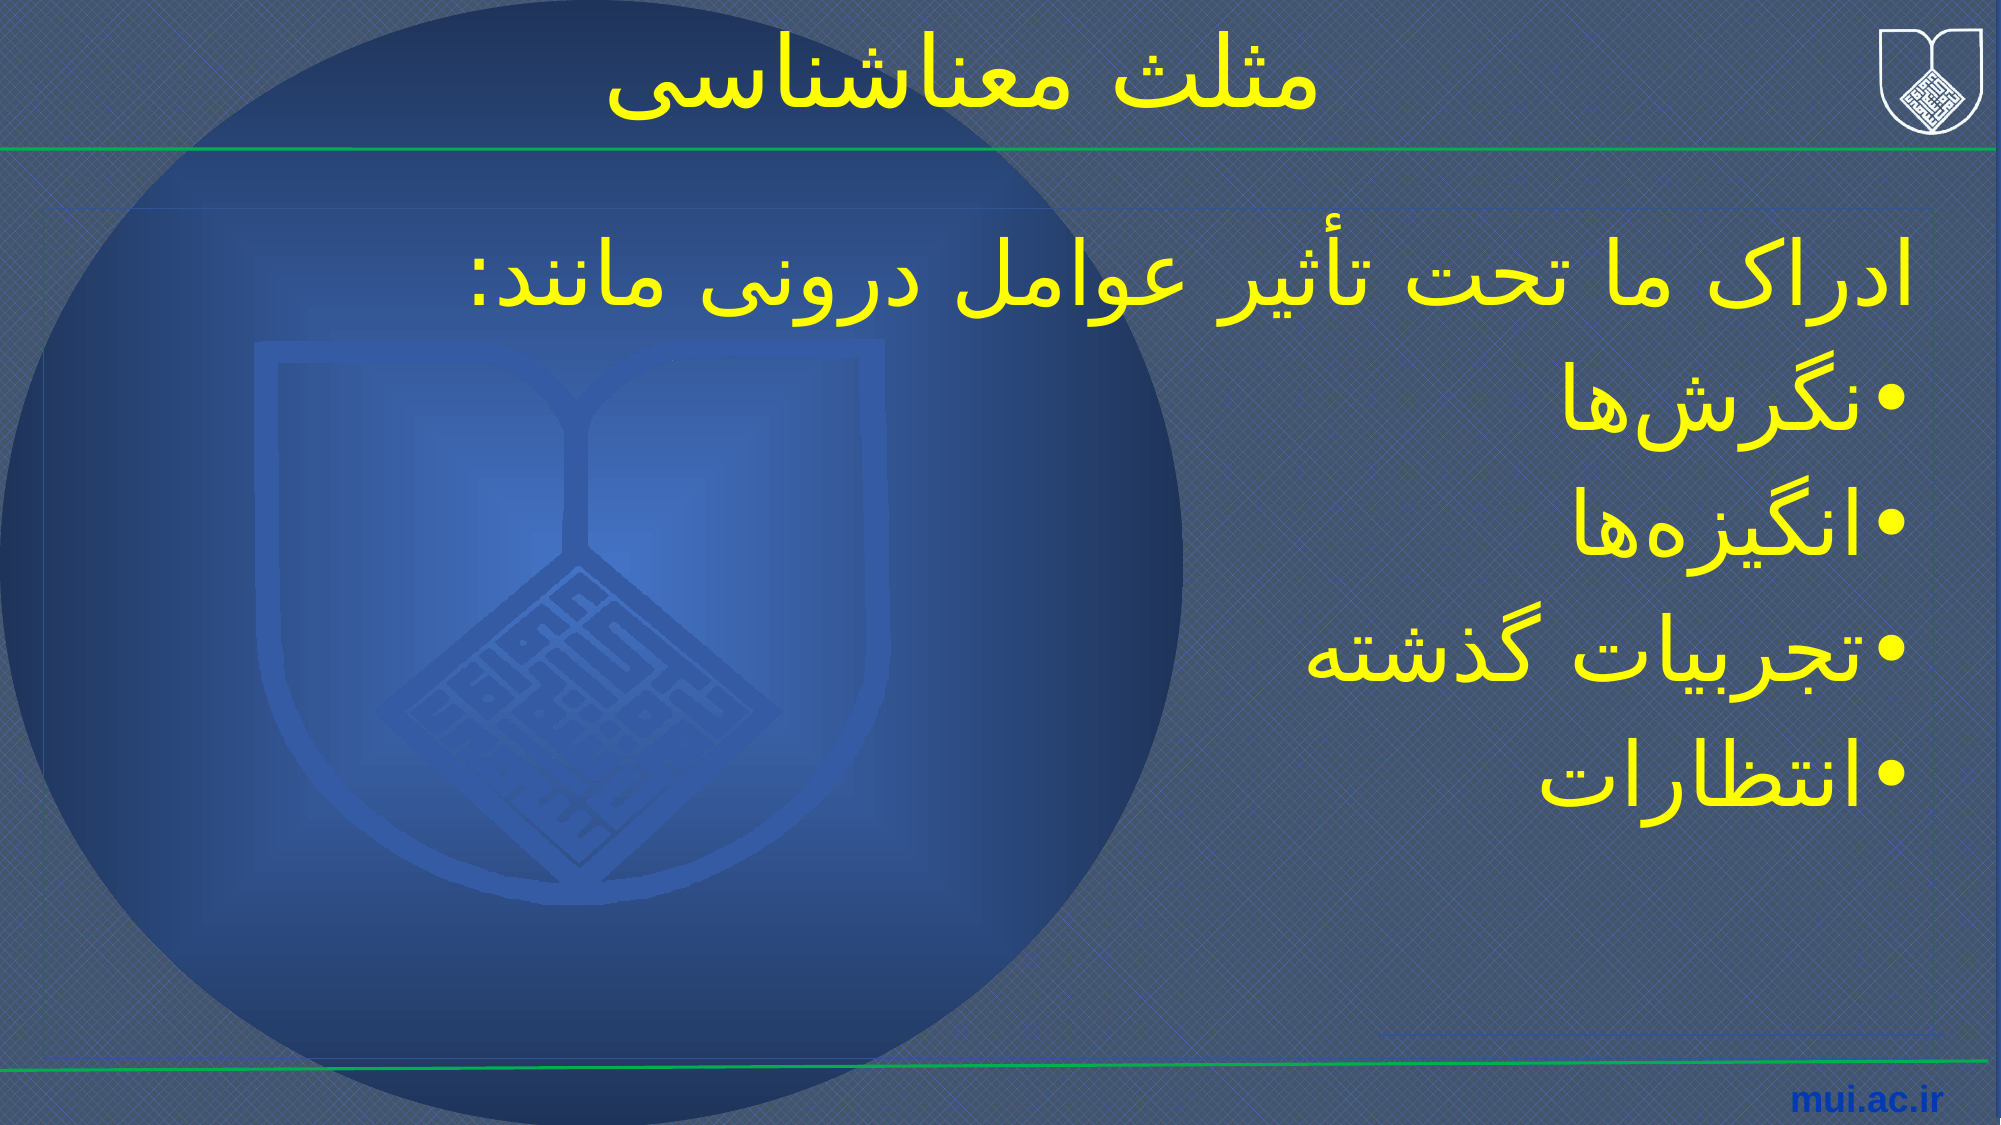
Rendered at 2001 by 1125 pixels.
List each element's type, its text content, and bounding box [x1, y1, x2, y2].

picture [1874, 0, 1988, 138]
text_box مثلث معناشناسی [456, 0, 1473, 117]
list ادراک ما تحت تأثیر عوامل درونی مانند: • نگرش‌ها • انگیزه‌ها • تجربیات گذشته • انتظارات [43, 208, 1934, 1059]
